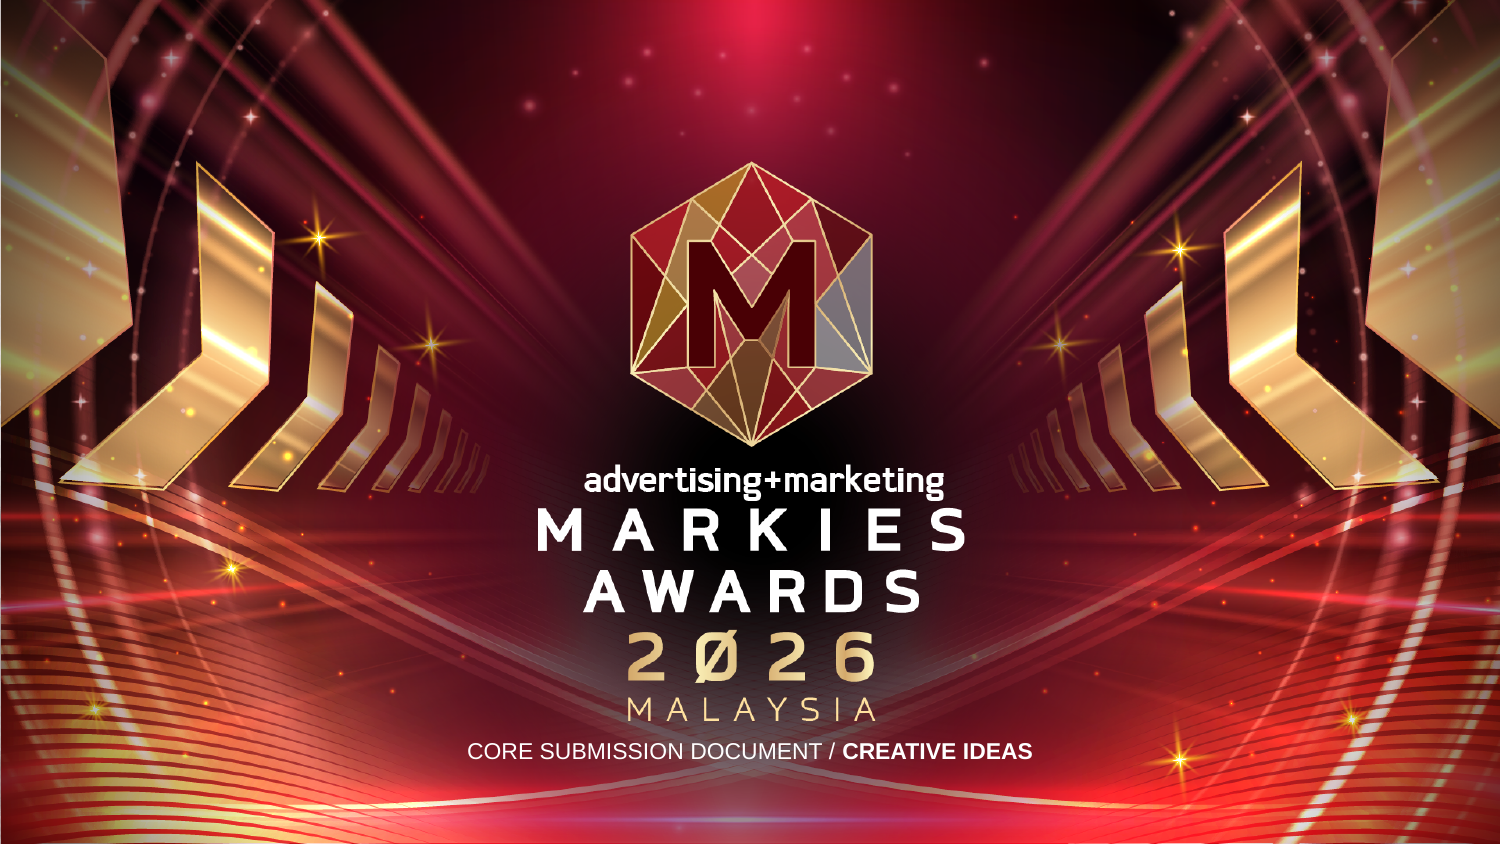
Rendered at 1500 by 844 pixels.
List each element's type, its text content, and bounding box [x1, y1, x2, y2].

picture [0, 0, 1500, 844]
text_box CORE SUBMISSION DOCUMENT / CREATIVE IDEAS [383, 728, 1117, 772]
